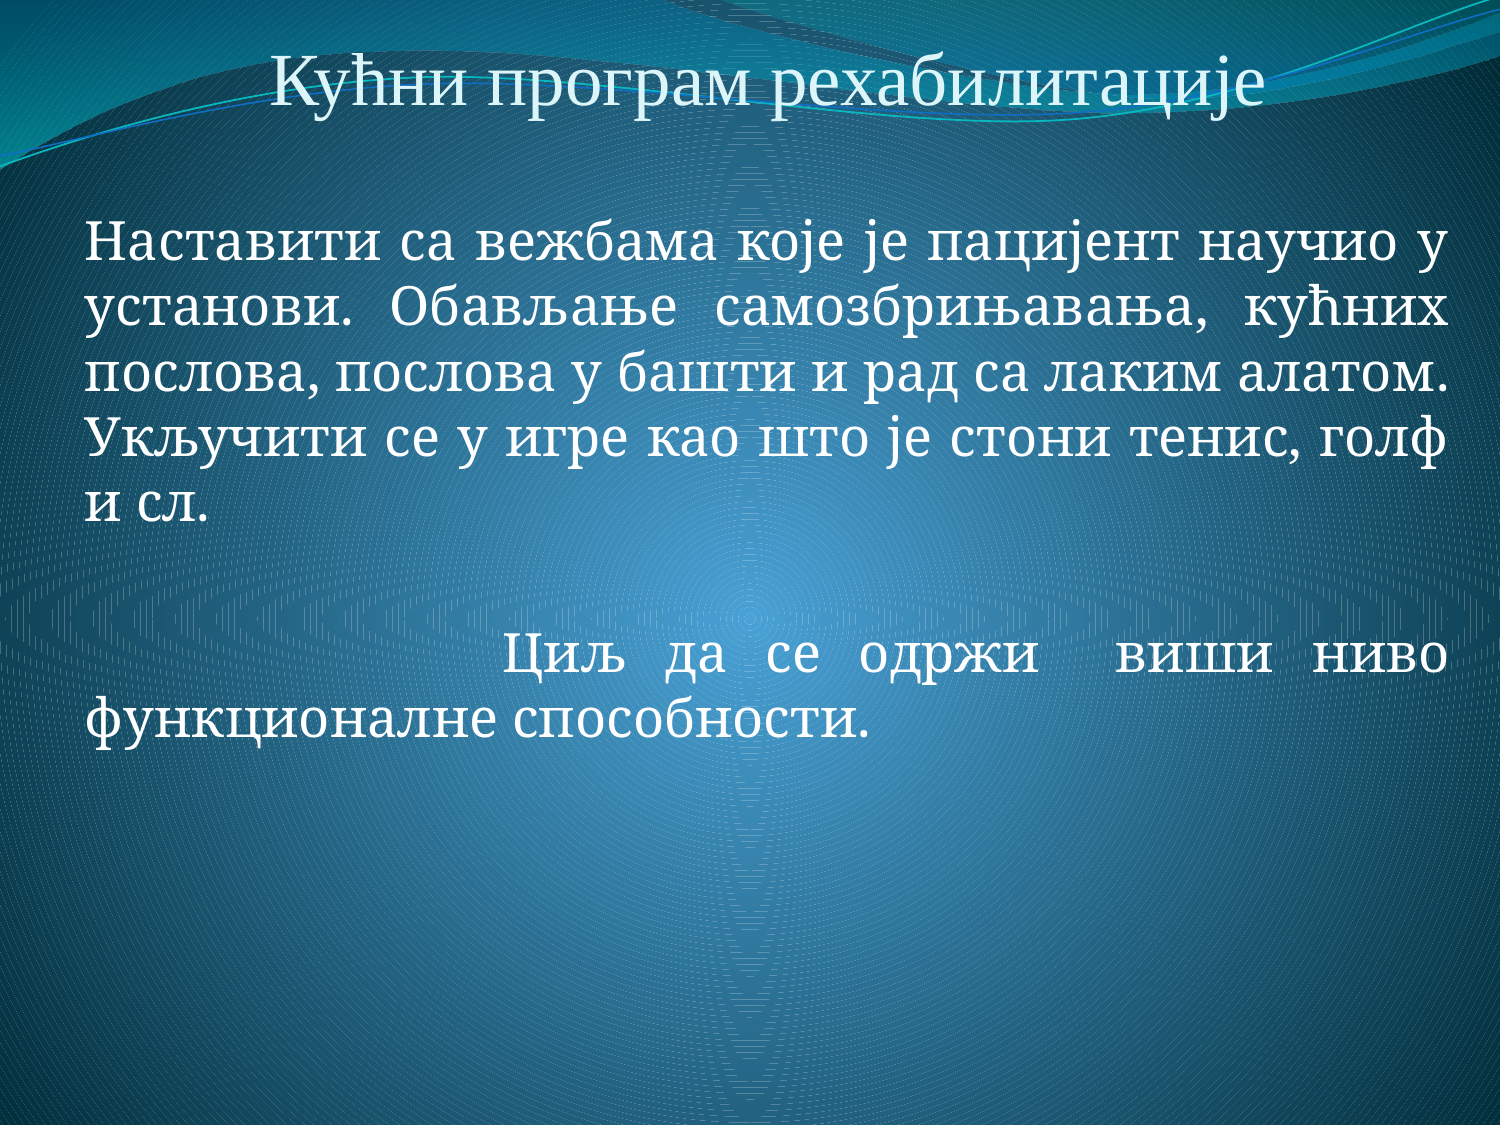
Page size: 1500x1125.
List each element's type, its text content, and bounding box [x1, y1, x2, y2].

title Кућни програм рехабилитације [93, 0, 1444, 199]
list Наставити са вежбама које је пацијент научио у установи. Обављање самозбрињавања, кућних послова, послова у башти и рад са лаким алатом. Укључити се у игре као што је стони тенис, голф и сл. Циљ да се одржи виши ниво функционалне способности. [70, 199, 1465, 1032]
